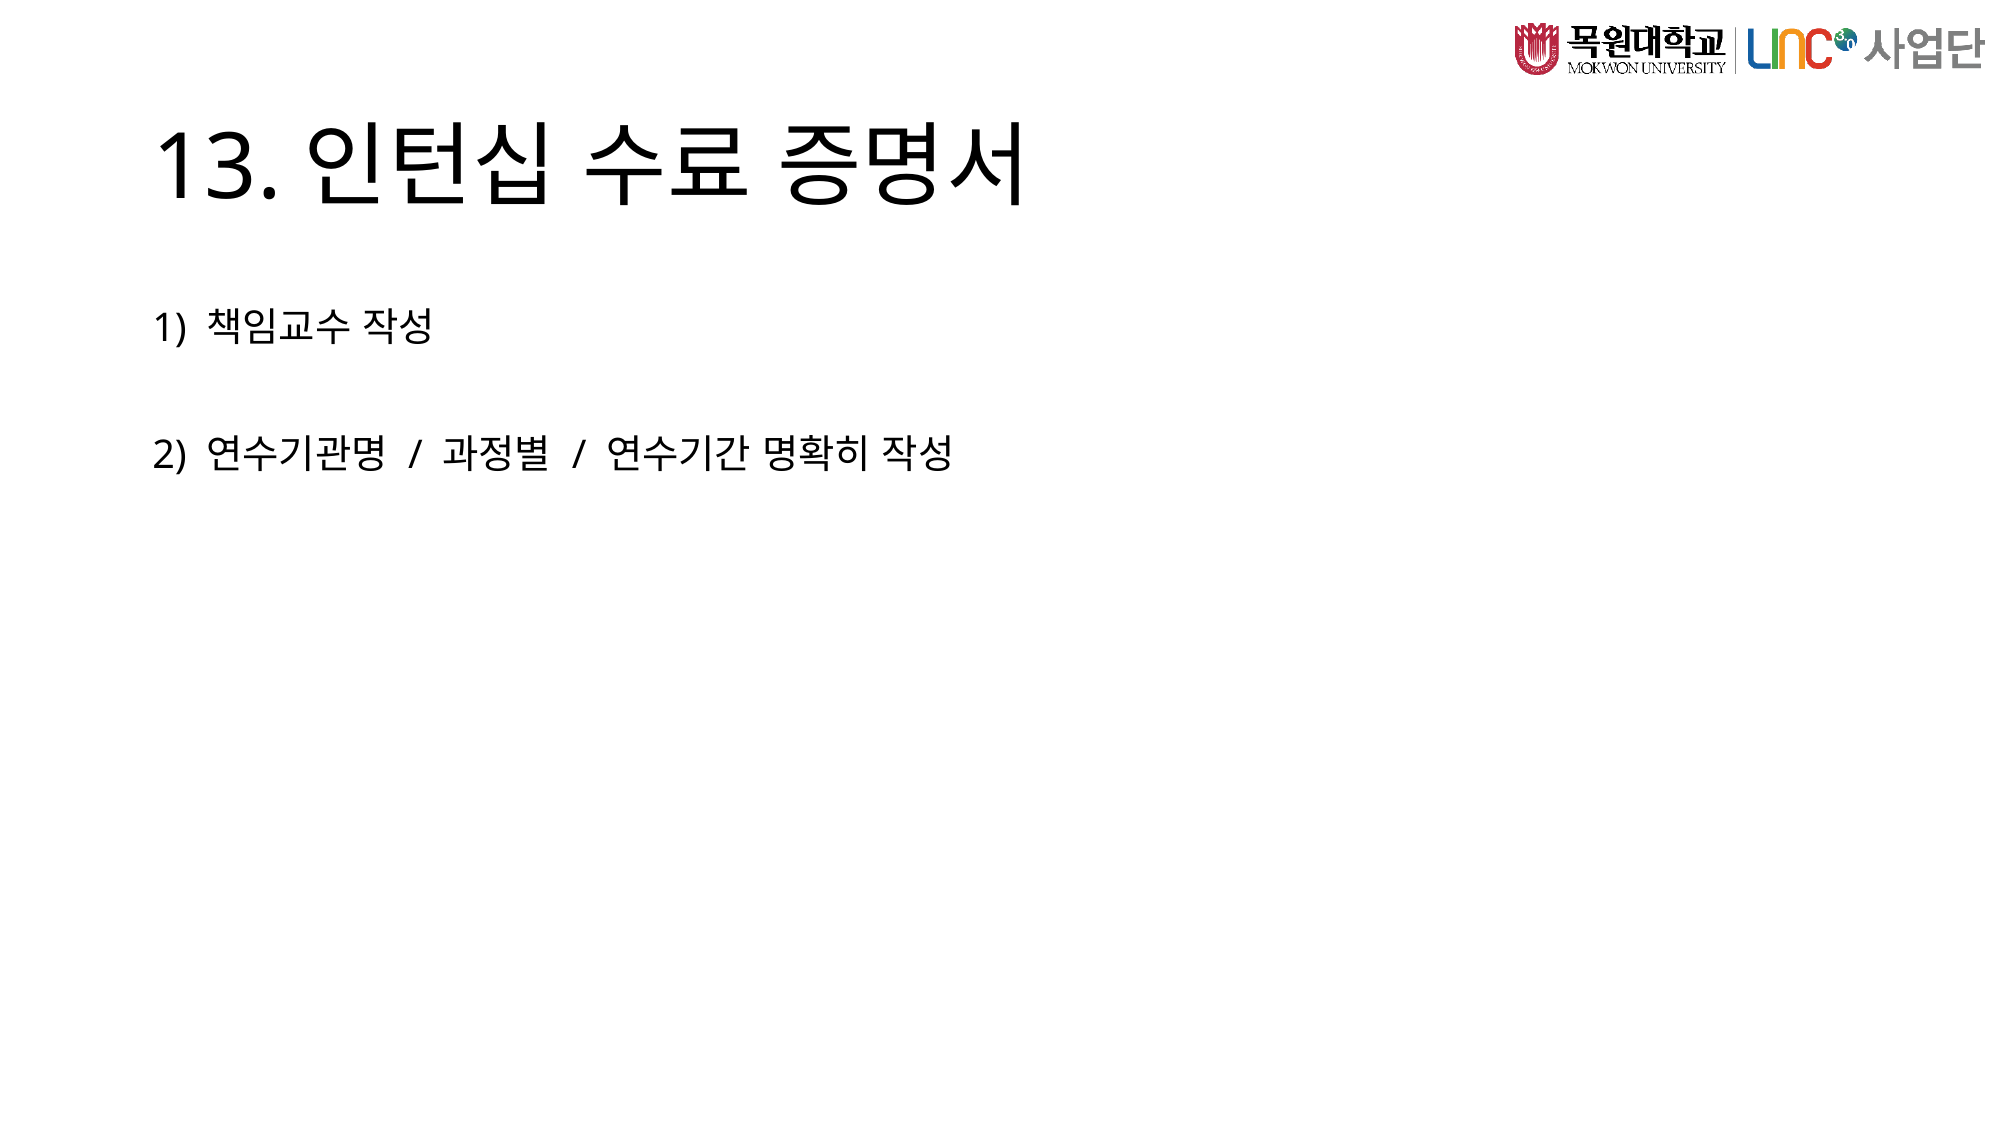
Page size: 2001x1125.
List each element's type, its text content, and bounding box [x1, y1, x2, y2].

title 13.인턴십 수료 증명서 [137, 59, 1863, 278]
picture [1515, 23, 1985, 75]
list 1) 책임교수 작성 2) 연수기관명 / 과정별 / 연수기간 명확히 작성 [137, 299, 1863, 1014]
